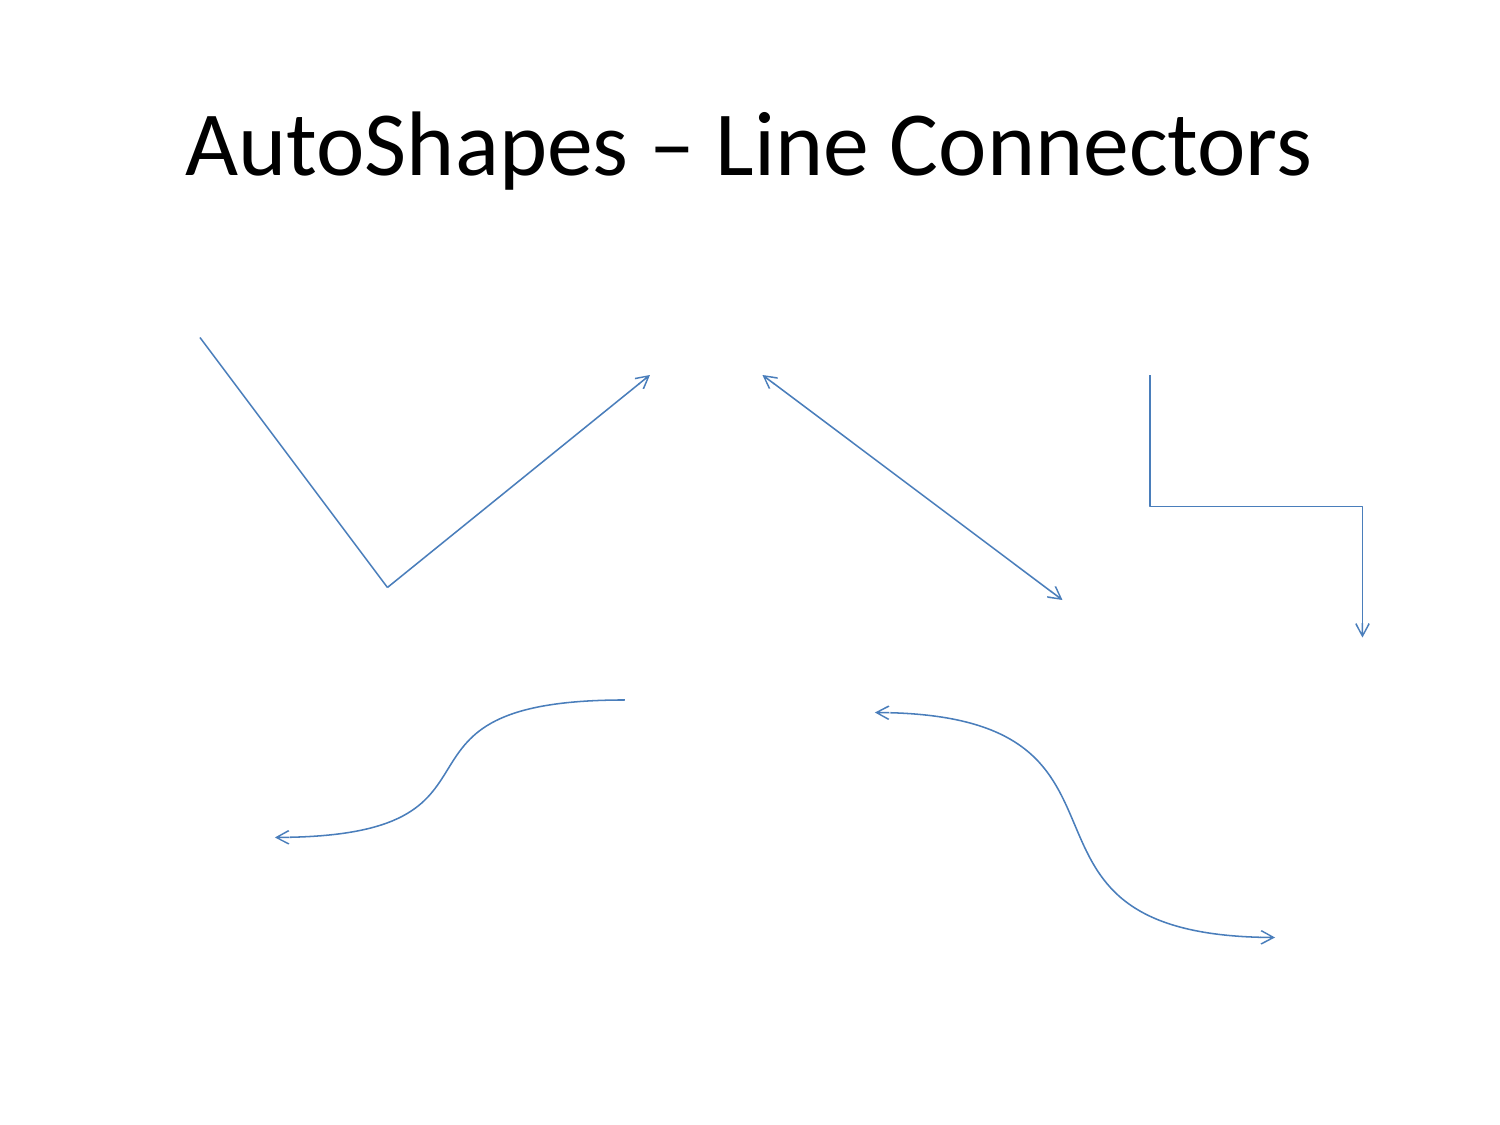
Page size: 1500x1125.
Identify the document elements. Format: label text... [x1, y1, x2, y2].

title AutoShapes – Line Connectors [75, 45, 1425, 233]
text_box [387, 374, 651, 588]
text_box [762, 374, 1063, 601]
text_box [274, 699, 626, 838]
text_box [1124, 399, 1388, 613]
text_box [874, 712, 1276, 938]
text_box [168, 368, 419, 557]
